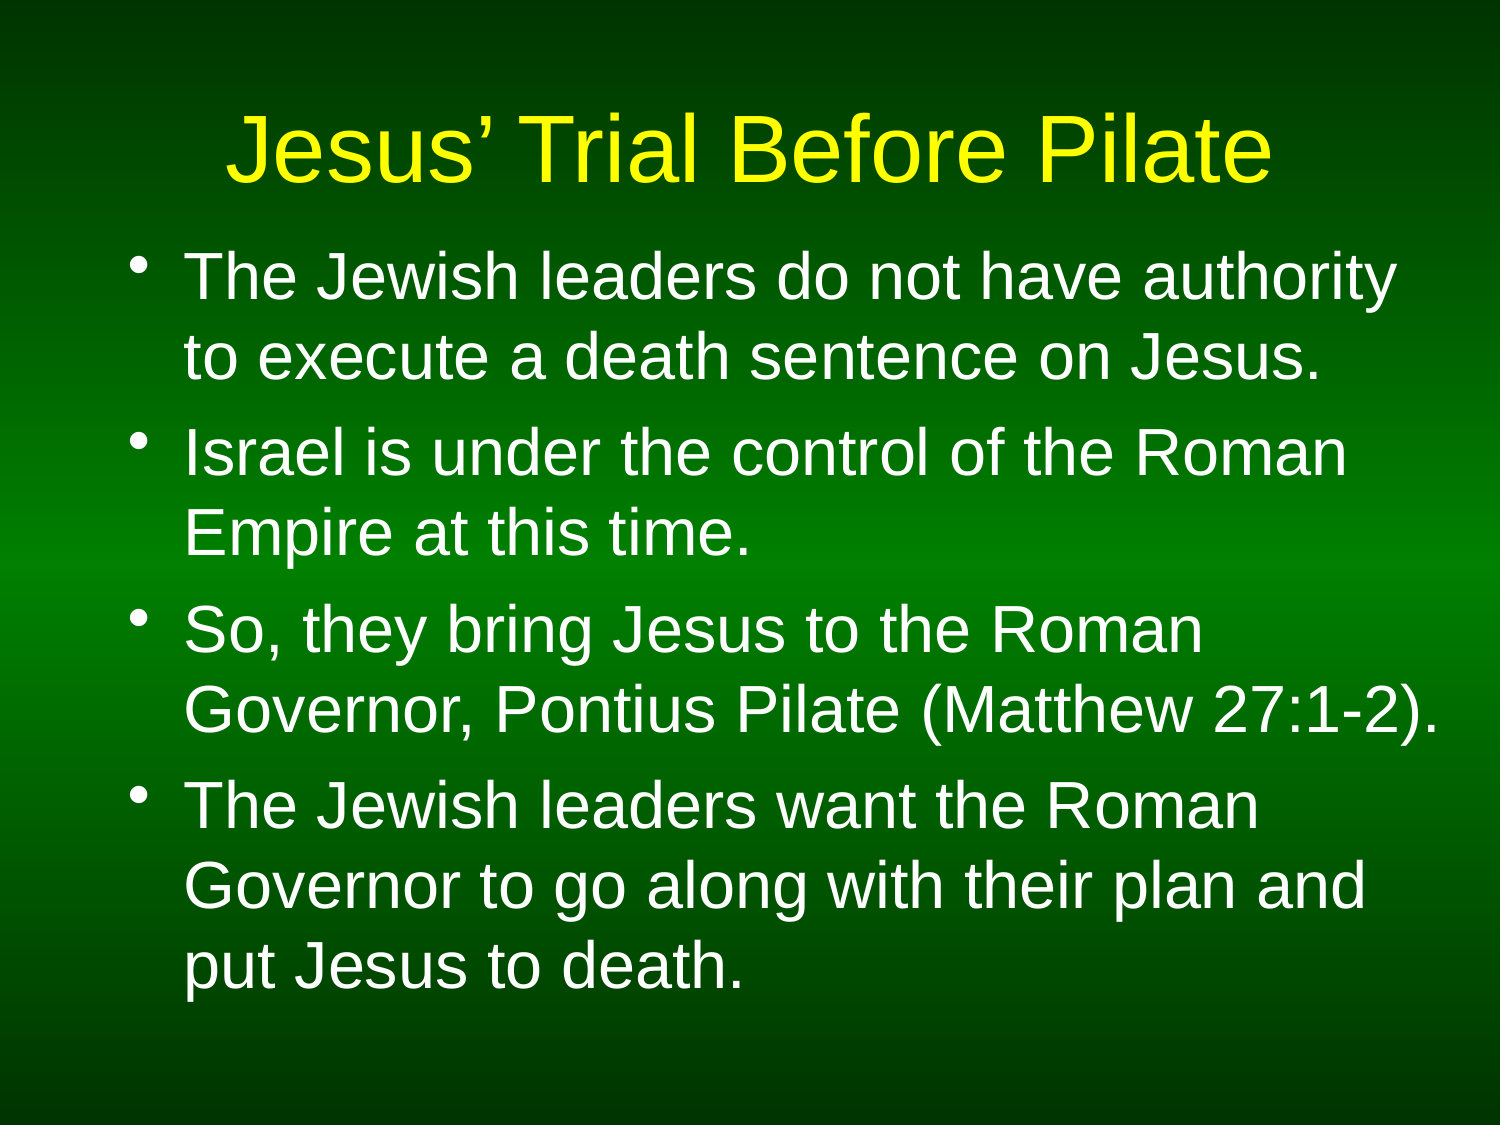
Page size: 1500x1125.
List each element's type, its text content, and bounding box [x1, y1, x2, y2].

list The Jewish leaders do not have authority to execute a death sentence on Jesus. Israel is under the control of the Roman Empire at this time. So, they bring Jesus to the Roman Governor, Pontius Pilate (Matthew 27:1-2). The Jewish leaders want the Roman Governor to go along with their plan and put Jesus to death. [112, 224, 1463, 1125]
title Jesus’ Trial Before Pilate [37, 50, 1463, 238]
